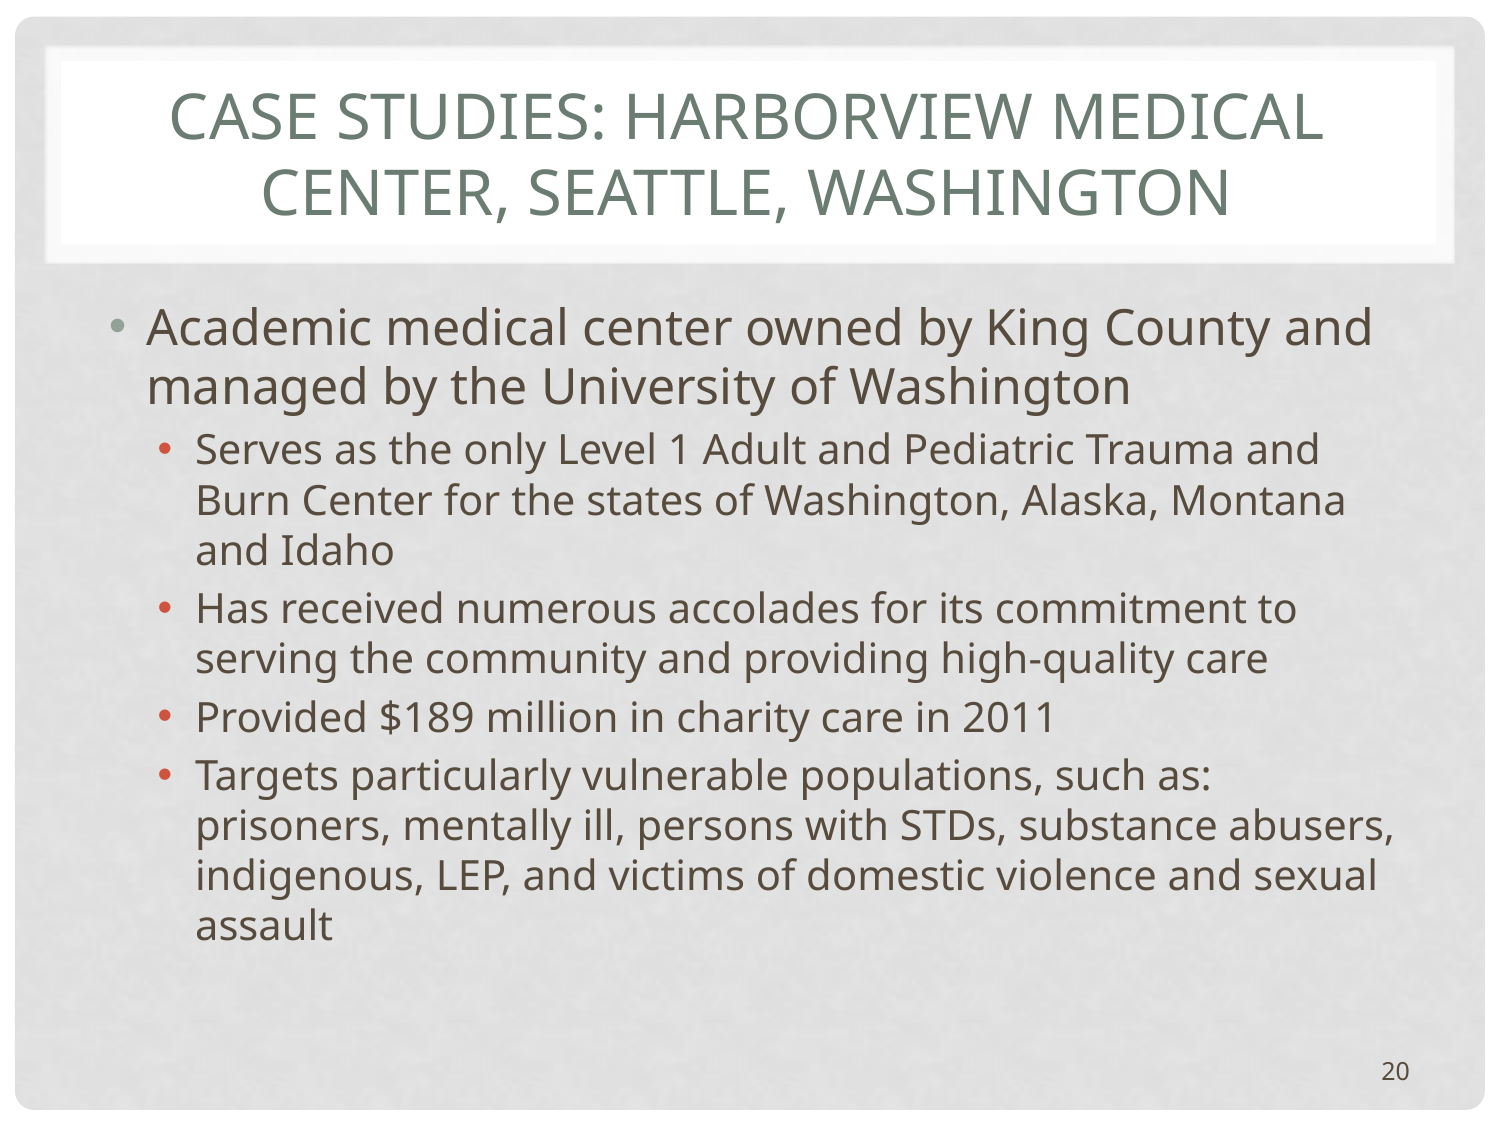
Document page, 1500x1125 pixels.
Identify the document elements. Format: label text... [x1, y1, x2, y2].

slide_number 20 [1074, 1042, 1425, 1103]
list Academic medical center owned by King County and managed by the University of Washington Serves as the only Level 1 Adult and Pediatric Trauma and Burn Center for the states of Washington, Alaska, Montana and Idaho Has received numerous accolades for its commitment to serving the community and providing high-quality care Provided $189 million in charity care in 2011 Targets particularly vulnerable populations, such as: prisoners, mentally ill, persons with STDs, substance abusers, indigenous, LEP, and victims of domestic violence and sexual assault [75, 287, 1425, 1005]
title Case studies: Harborview Medical center, Seattle, Washington [69, 66, 1425, 238]
